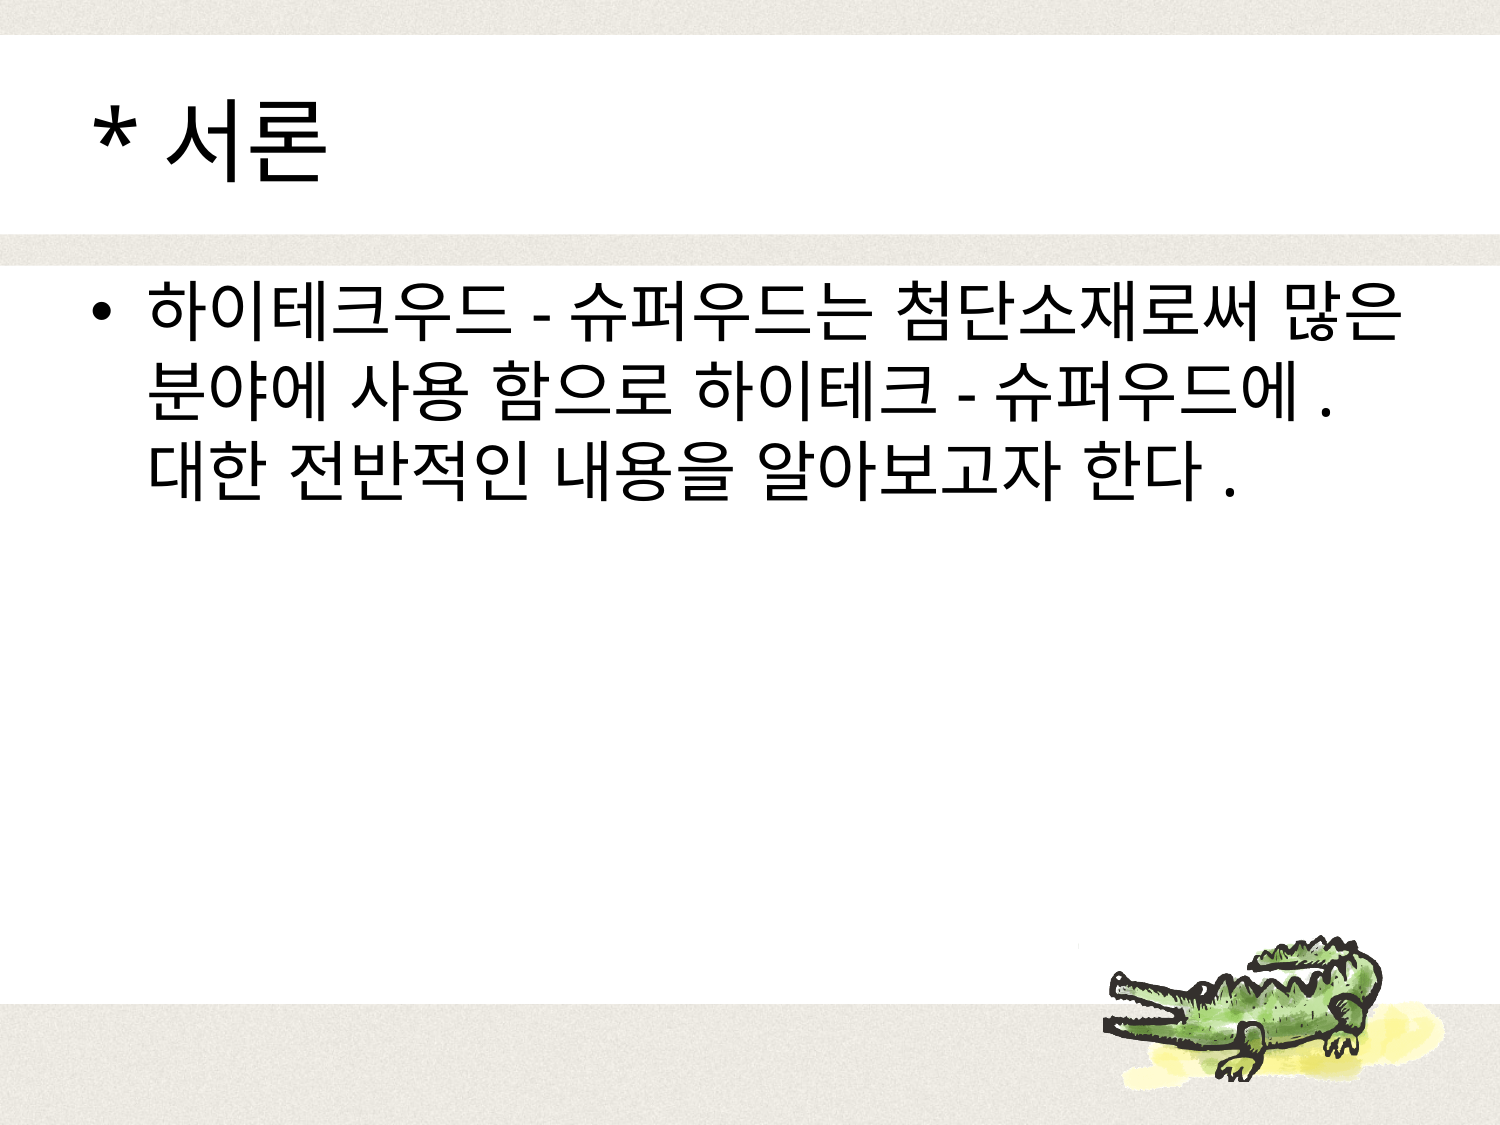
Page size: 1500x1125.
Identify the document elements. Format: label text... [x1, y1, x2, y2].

picture [0, 235, 1500, 265]
title *서론 [75, 45, 1425, 233]
list 하이테크우드-슈퍼우드는 첨단소재로써 많은 분야에 사용 함으로 하이테크-슈퍼우드에.대한 전반적인 내용을 알아보고자 한다. [75, 262, 1425, 1005]
picture [0, 0, 1500, 35]
picture [0, 935, 1500, 1125]
